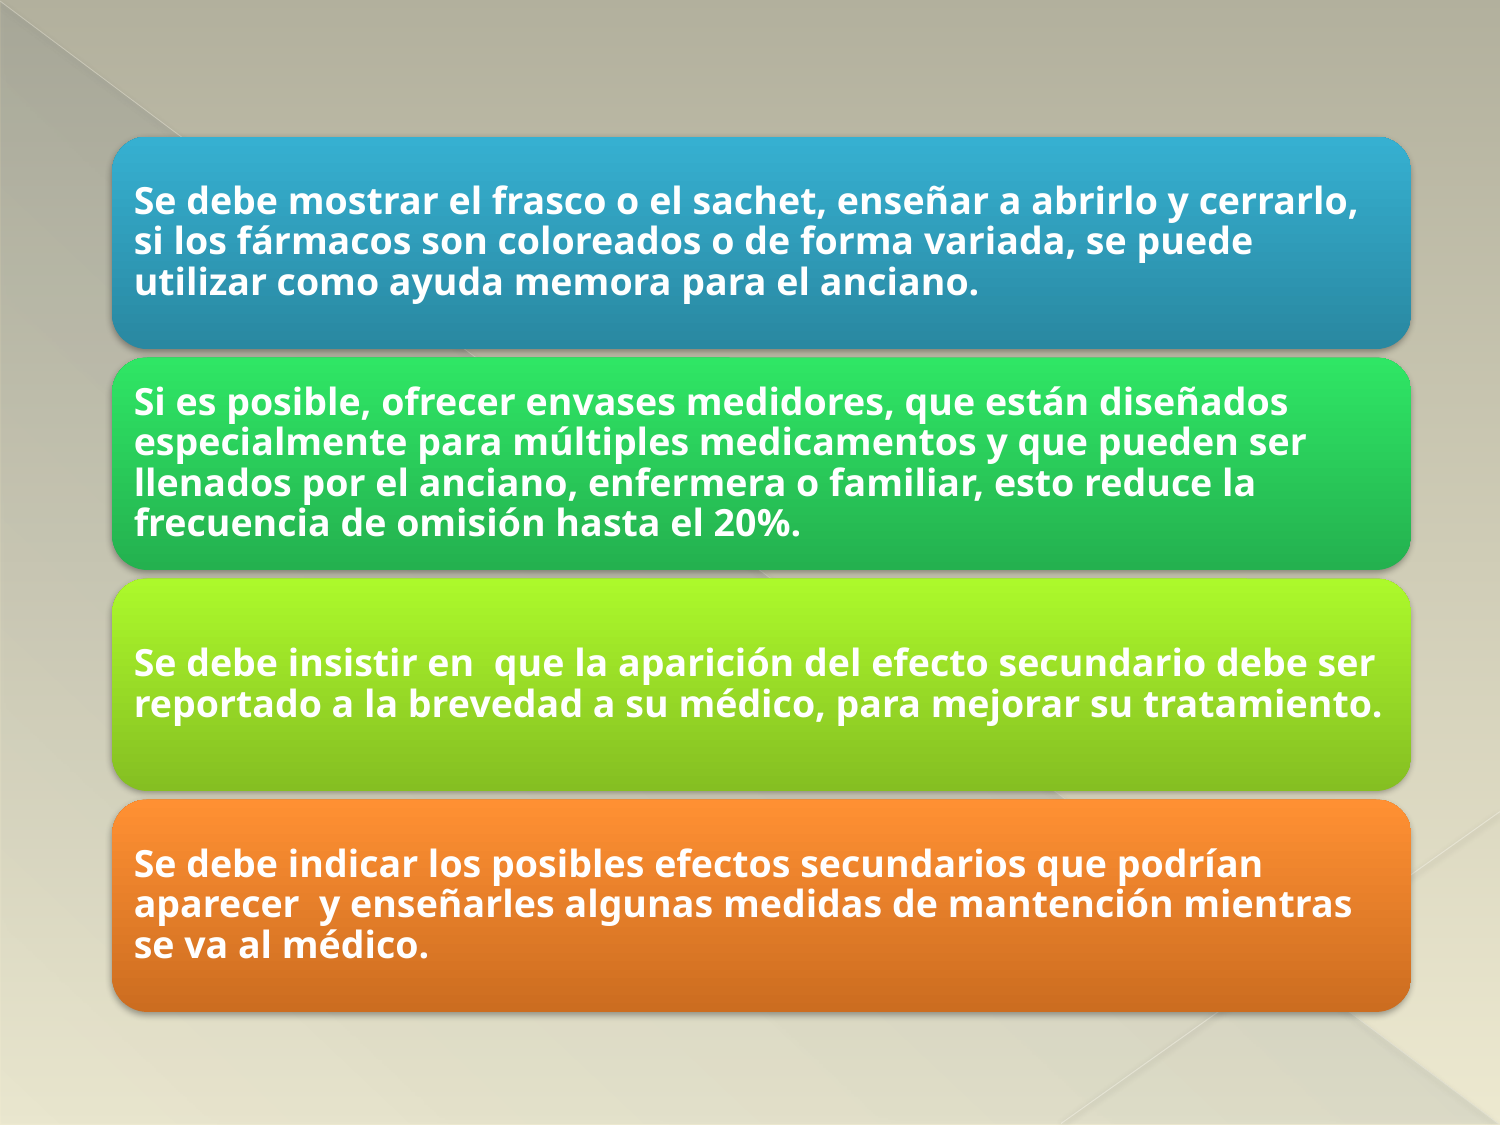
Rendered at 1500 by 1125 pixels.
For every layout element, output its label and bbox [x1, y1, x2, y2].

text_box [111, 113, 1412, 1036]
